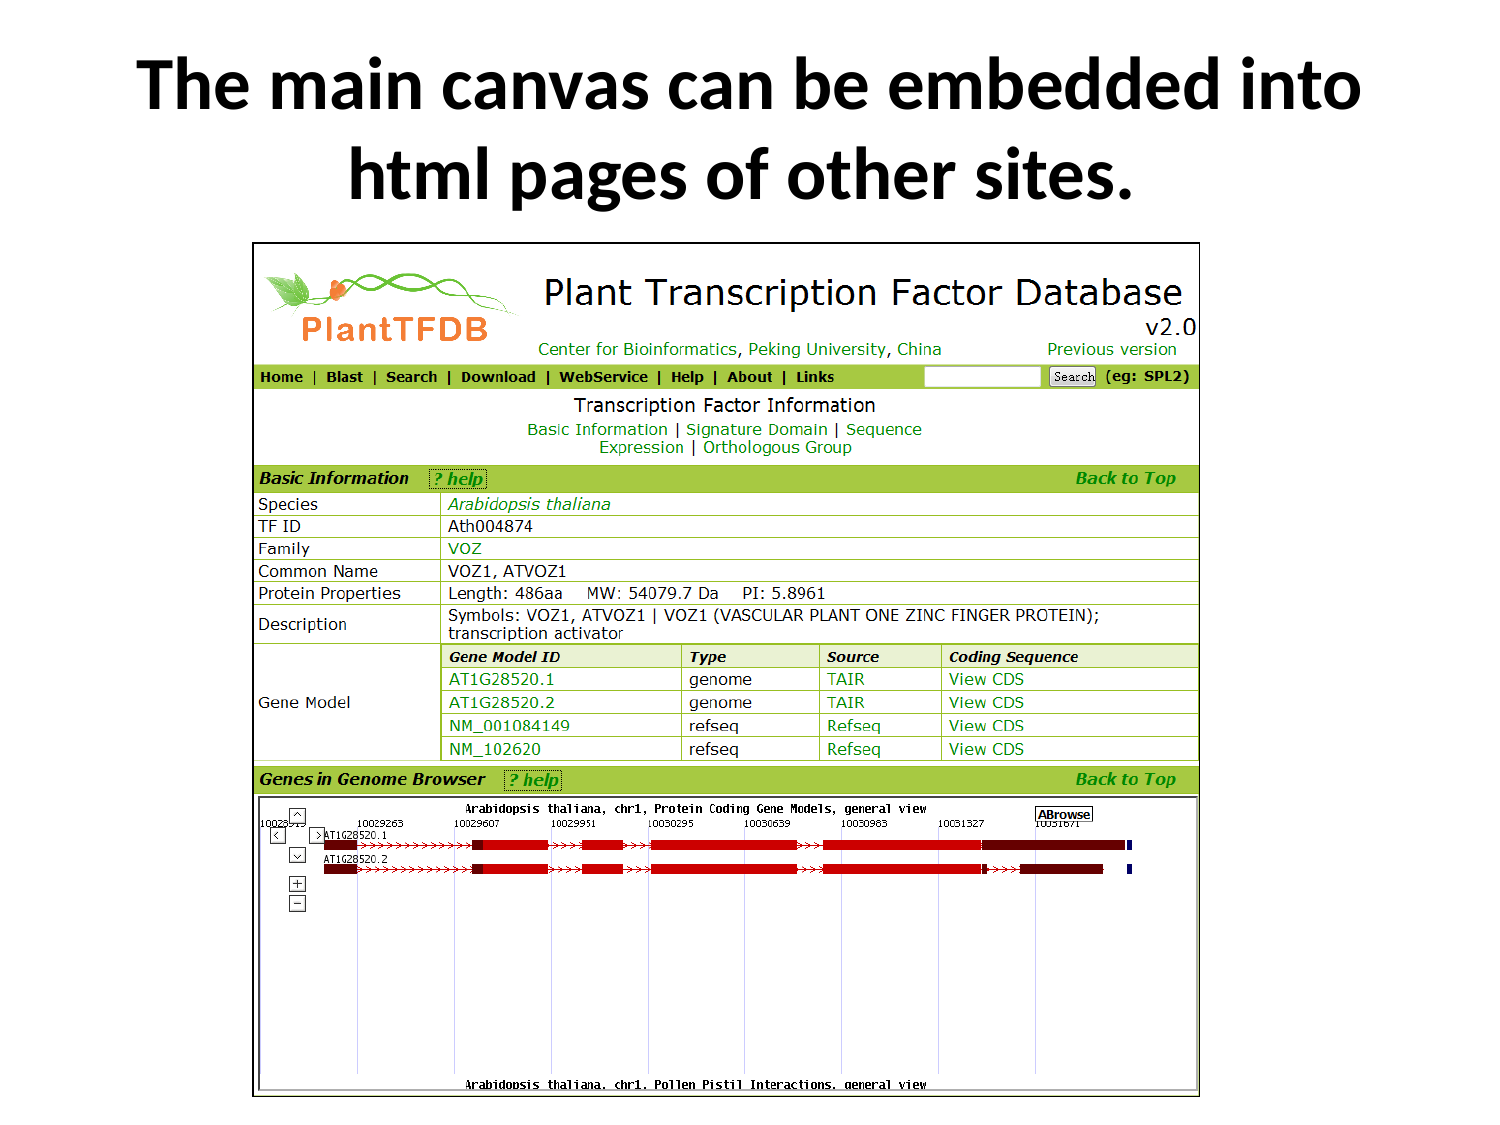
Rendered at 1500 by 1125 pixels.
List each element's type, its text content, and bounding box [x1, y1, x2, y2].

title The main canvas can be embedded into html pages of other sites. [75, 30, 1425, 219]
picture [253, 243, 1200, 1096]
